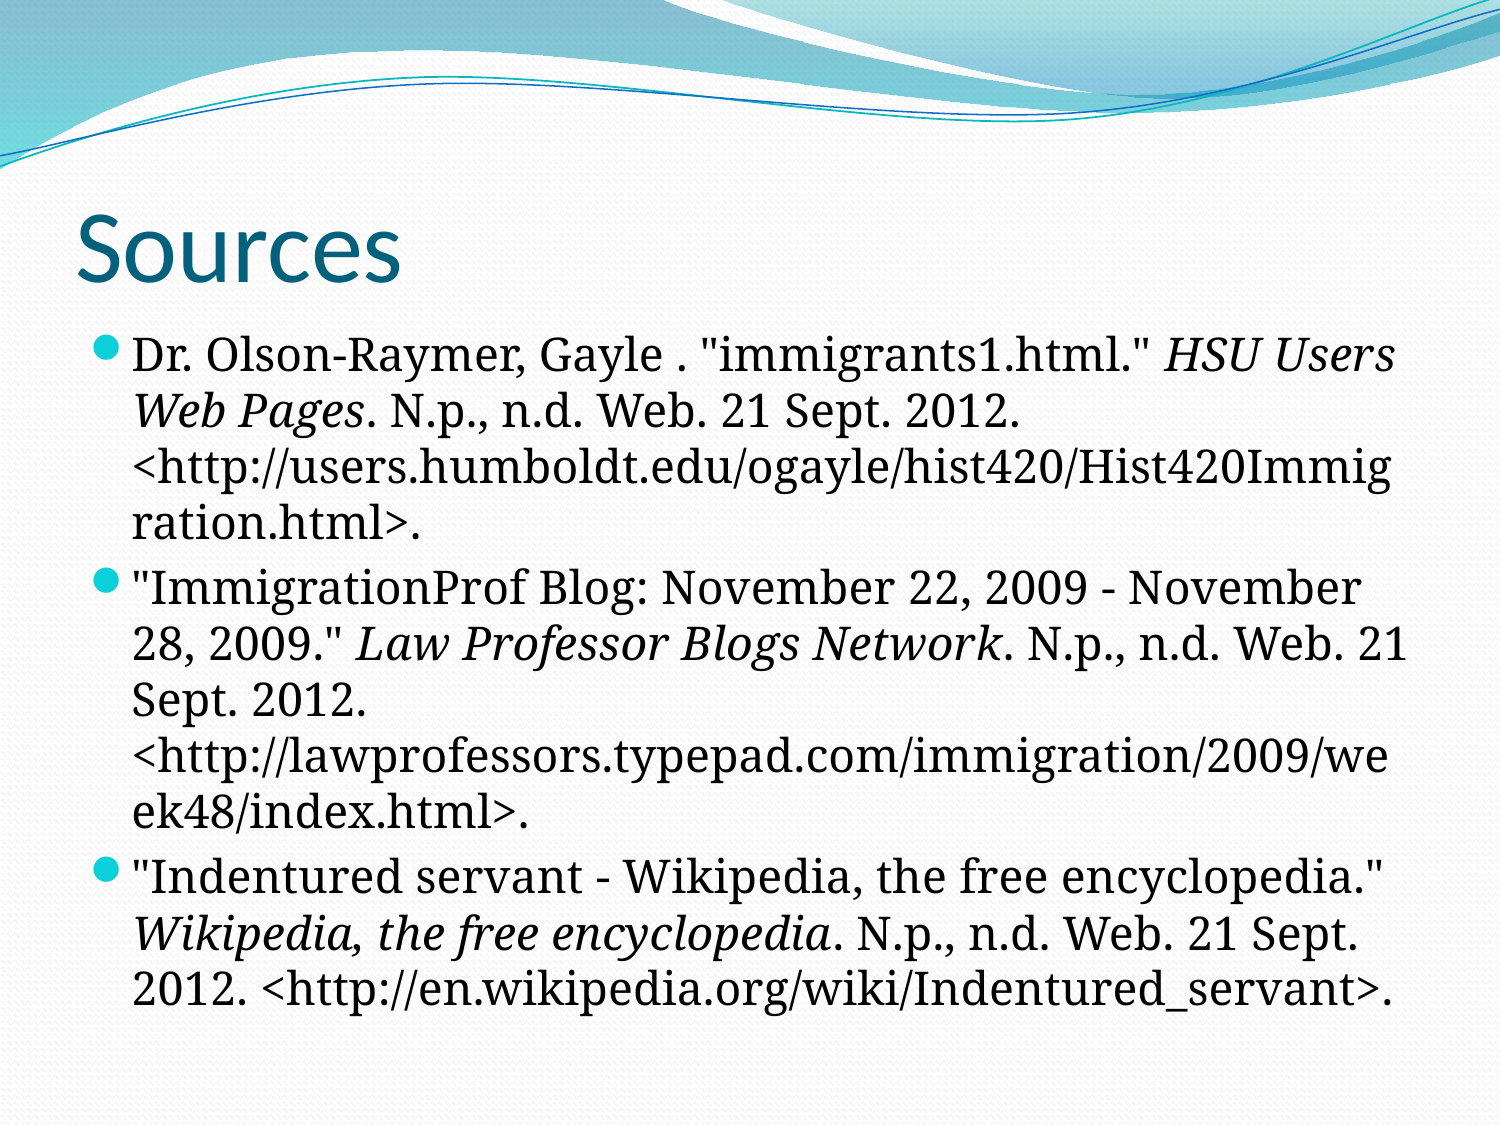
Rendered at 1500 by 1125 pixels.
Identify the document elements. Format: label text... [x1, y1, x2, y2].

list Dr. Olson-Raymer, Gayle . "immigrants1.html." HSU Users Web Pages. N.p., n.d. Web. 21 Sept. 2012. <http://users.humboldt.edu/ogayle/hist420/Hist420Immigration.html>. "ImmigrationProf Blog: November 22, 2009 - November 28, 2009." Law Professor Blogs Network. N.p., n.d. Web. 21 Sept. 2012. <http://lawprofessors.typepad.com/immigration/2009/week48/index.html>. "Indentured servant - Wikipedia, the free encyclopedia." Wikipedia, the free encyclopedia. N.p., n.d. Web. 21 Sept. 2012. <http://en.wikipedia.org/wiki/Indentured_servant>. [75, 317, 1425, 1038]
title Sources [75, 115, 1425, 303]
